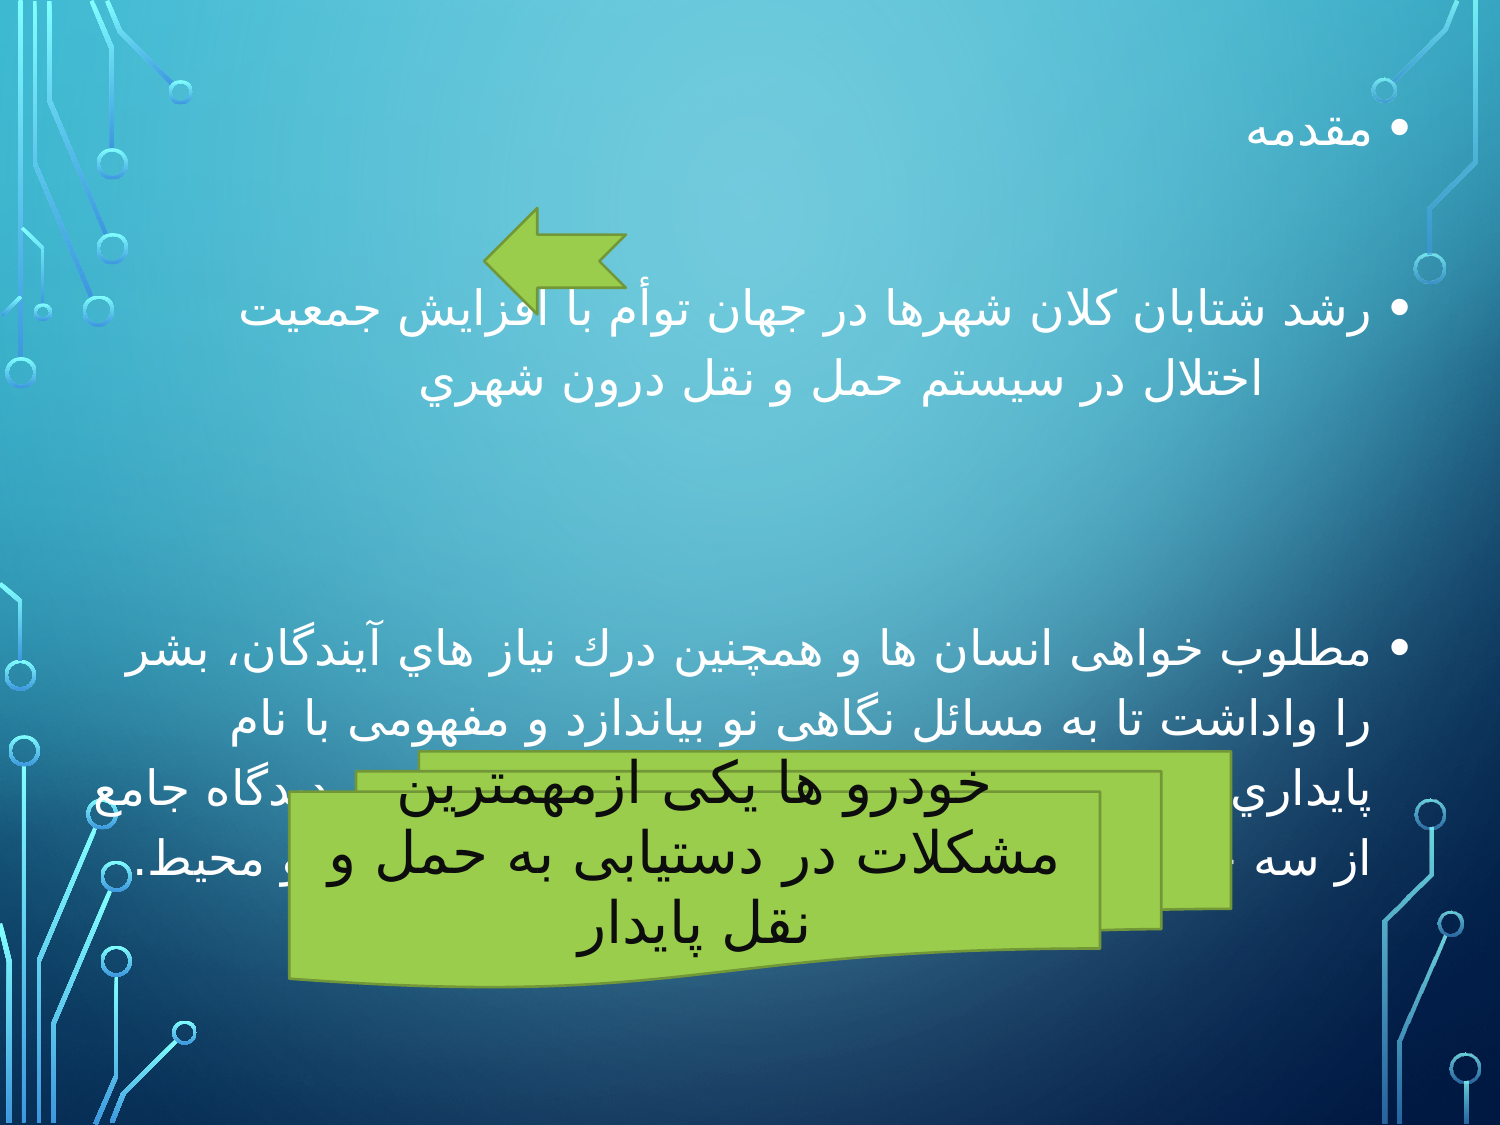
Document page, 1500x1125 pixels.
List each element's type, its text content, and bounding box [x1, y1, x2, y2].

text_box [483, 206, 628, 316]
text_box خودرو ها یکی ازمهمترین مشکلات در دستیابی به حمل و نقل پایدار [287, 750, 1233, 989]
list مقدمه رشد شتابان کلان شهرها در جهان توأم با افزایش جمعیت اختلال در سیستم حمل و نقل درون شهري مطلوب خواهی انسان ها و همچنین درك نیاز هاي آیندگان، بشر را واداشت تا به مسائل نگاهی نو بیاندازد و مفهومی با نام پایداري به واژگان علوم مختلف وارد شد؛ پایداري در دیدگاه جامع از سه جزء اساسی تشکیل شده است: اقصاد، جامعه و محیط. [75, 78, 1425, 1035]
